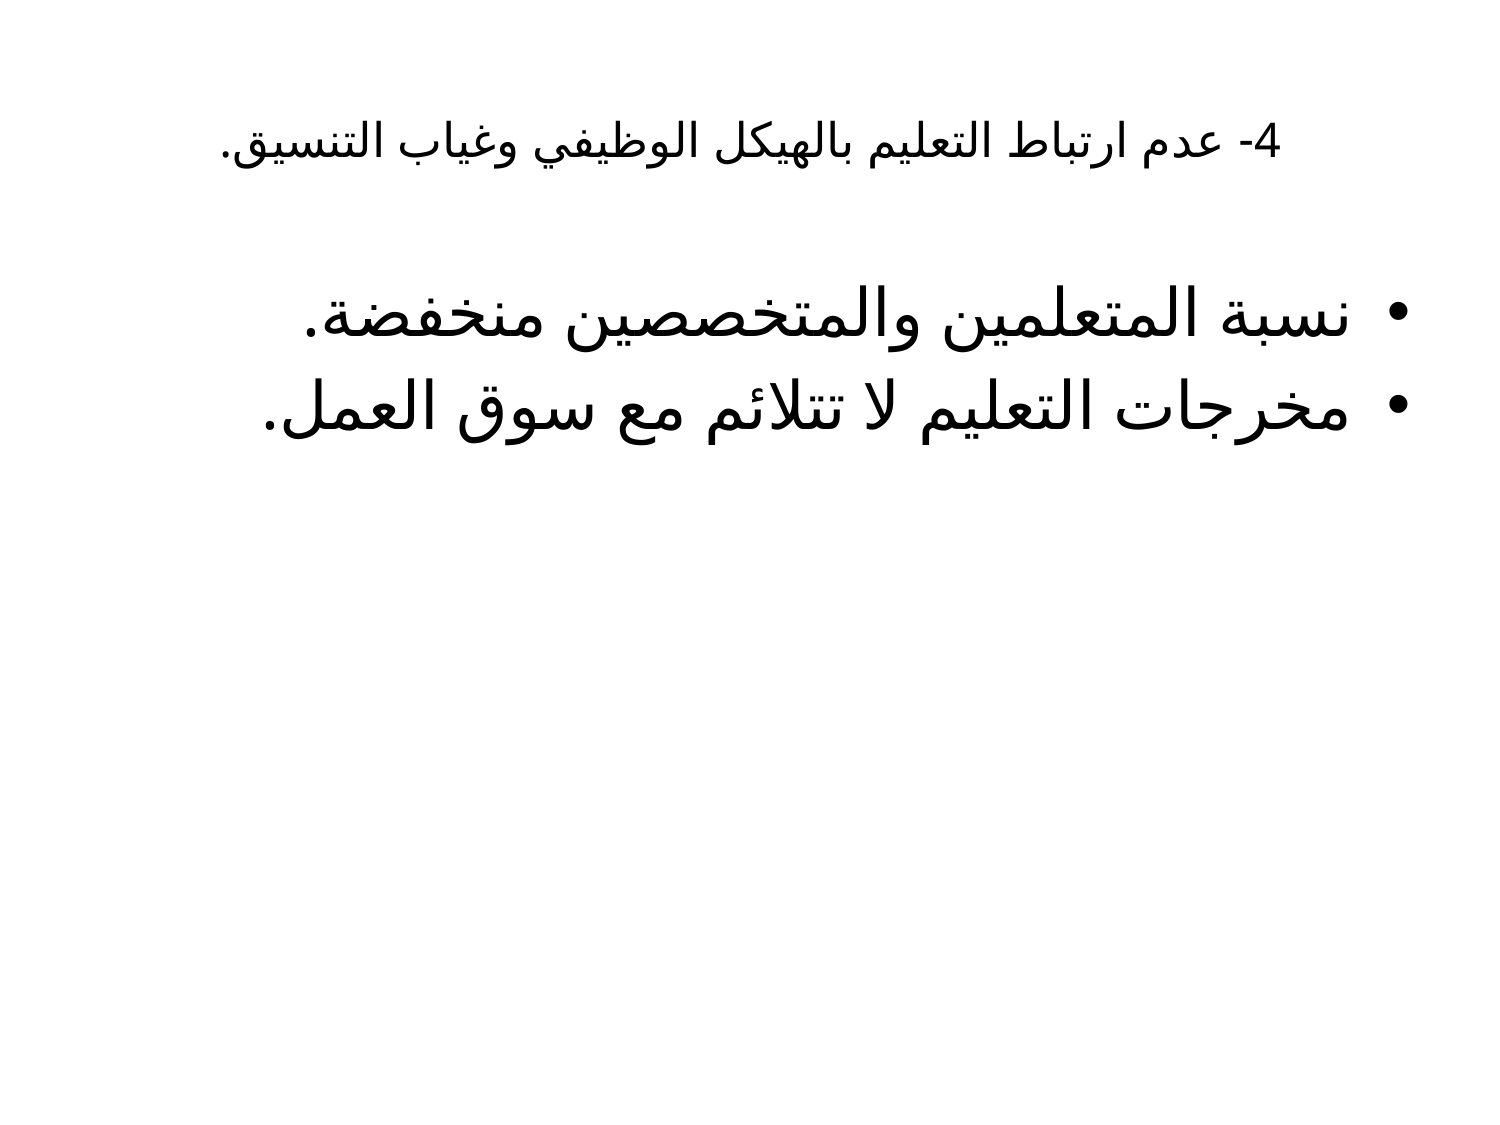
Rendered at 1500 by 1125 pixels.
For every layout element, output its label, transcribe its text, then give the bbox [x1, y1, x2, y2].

list نسبة المتعلمين والمتخصصين منخفضة. مخرجات التعليم لا تتلائم مع سوق العمل. [75, 262, 1425, 1005]
title 4- عدم ارتباط التعليم بالهيكل الوظيفي وغياب التنسيق. [75, 45, 1425, 233]
